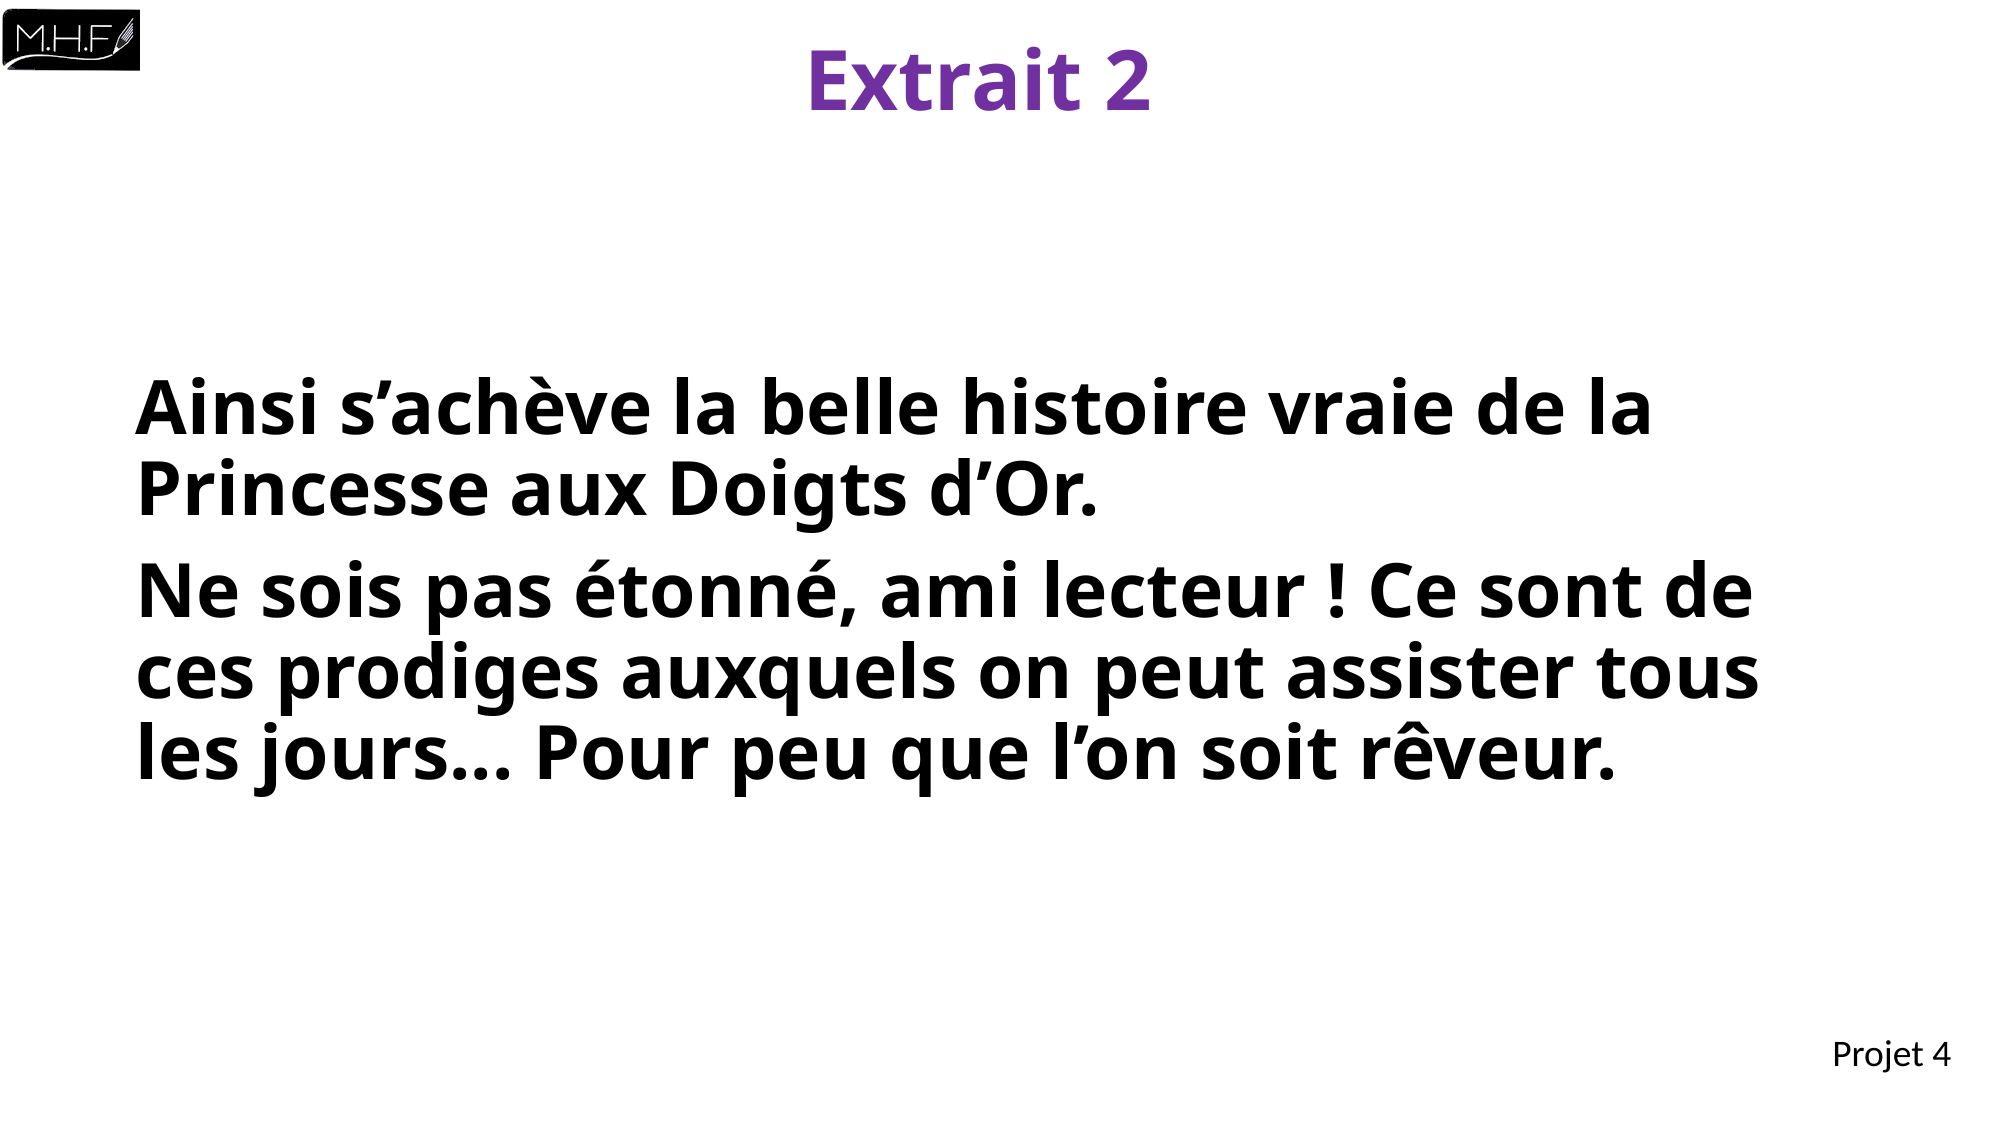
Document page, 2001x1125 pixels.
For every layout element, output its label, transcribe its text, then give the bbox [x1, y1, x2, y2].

list Ainsi s’achève la belle histoire vraie de la Princesse aux Doigts d’Or. Ne sois pas étonné, ami lecteur ! Ce sont de ces prodiges auxquels on peut assister tous les jours... Pour peu que l’on soit rêveur. [120, 362, 1878, 1001]
title Extrait 2 [373, 42, 1583, 125]
picture [0, 7, 140, 74]
text_box Projet 4 [1362, 1021, 1967, 1082]
